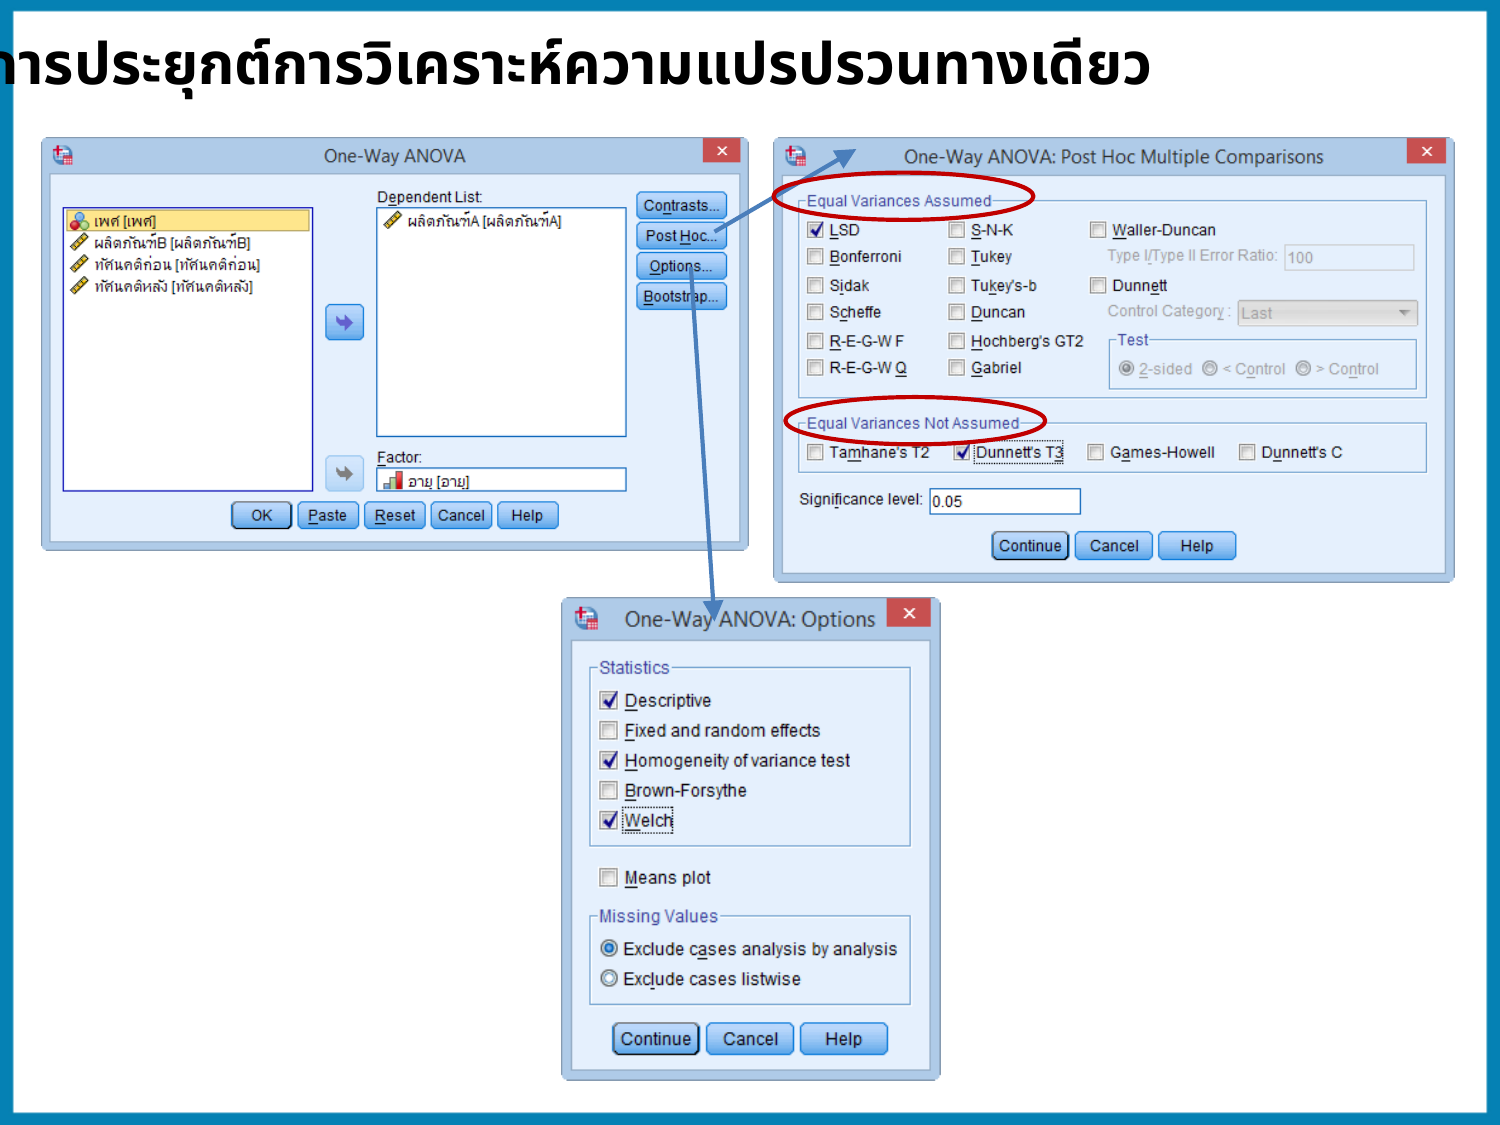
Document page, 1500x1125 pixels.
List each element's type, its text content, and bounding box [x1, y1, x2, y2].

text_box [690, 266, 715, 622]
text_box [714, 148, 857, 232]
picture [13, 11, 1487, 1113]
text_box 12.2.3 การประยุกต์การวิเคราะห์ความแปรปรวนทางเดียว [0, 19, 1183, 104]
